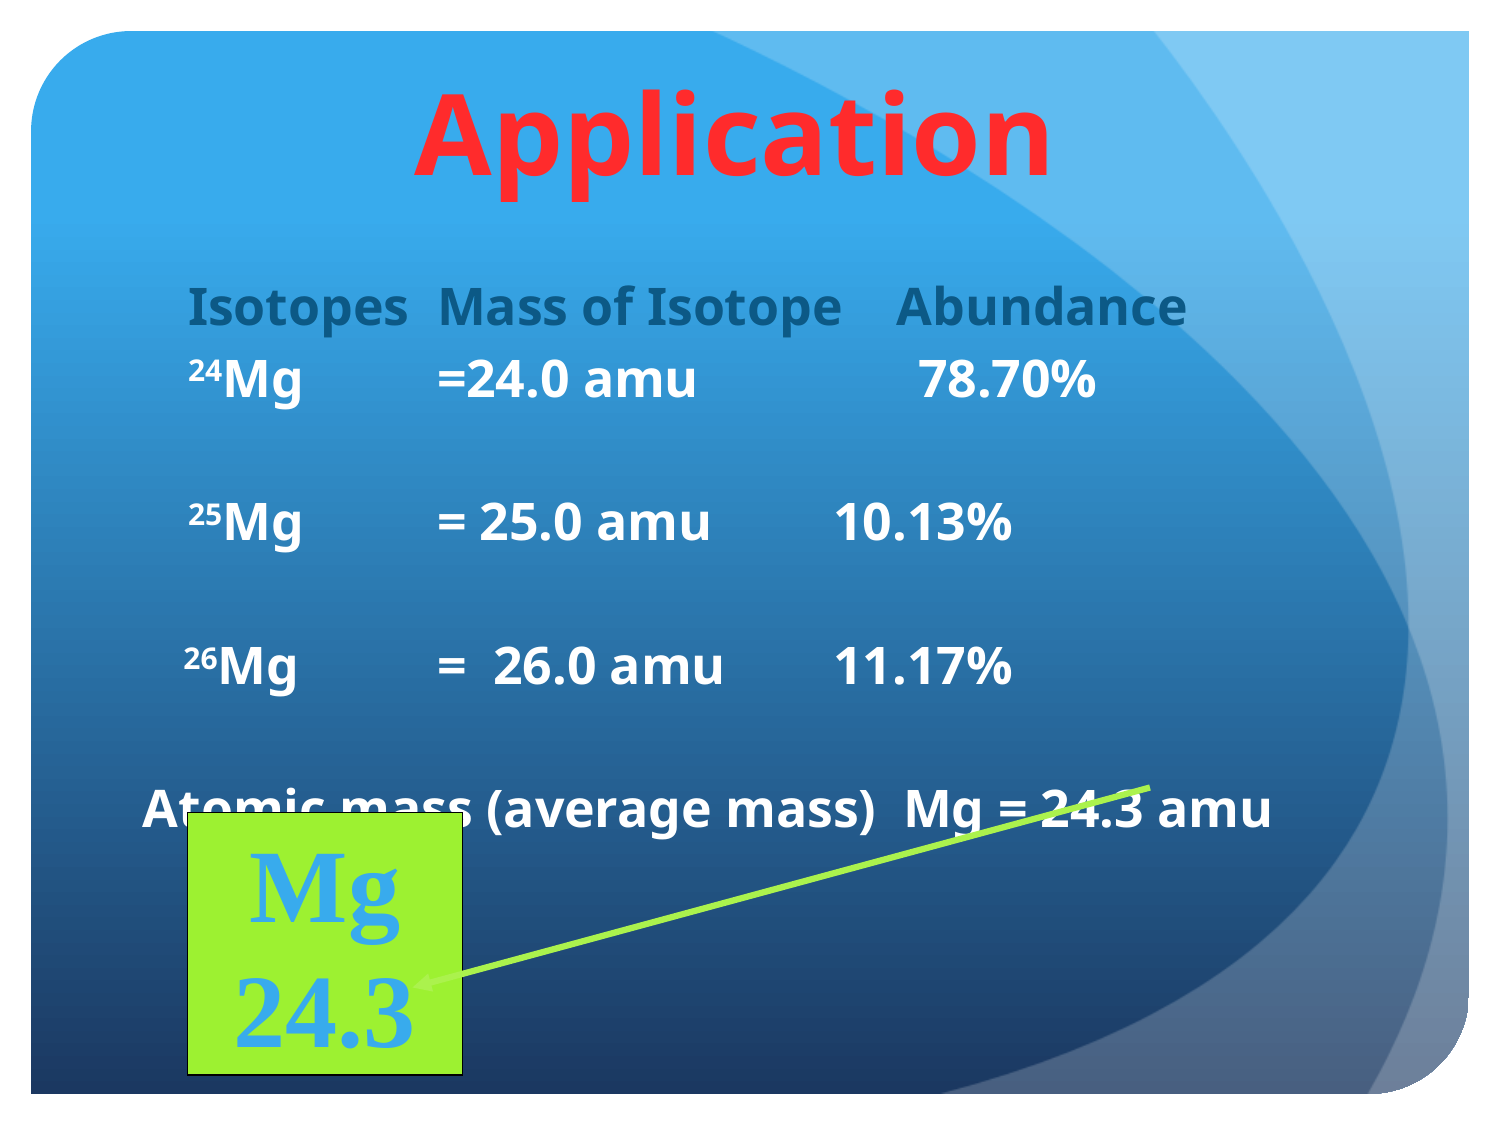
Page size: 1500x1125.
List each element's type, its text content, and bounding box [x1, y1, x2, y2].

text_box [412, 787, 1151, 991]
picture [24, 30, 1473, 1094]
title Application [127, 62, 1372, 206]
list Isotopes Mass of Isotope Abundance 24Mg =24.0 amu 78.70% 25Mg = 25.0 amu 10.13% 26Mg = 26.0 amu 11.17% Atomic mass (average mass) Mg = 24.3 amu [127, 218, 1372, 910]
text_box Mg 24.3 [187, 812, 463, 1075]
